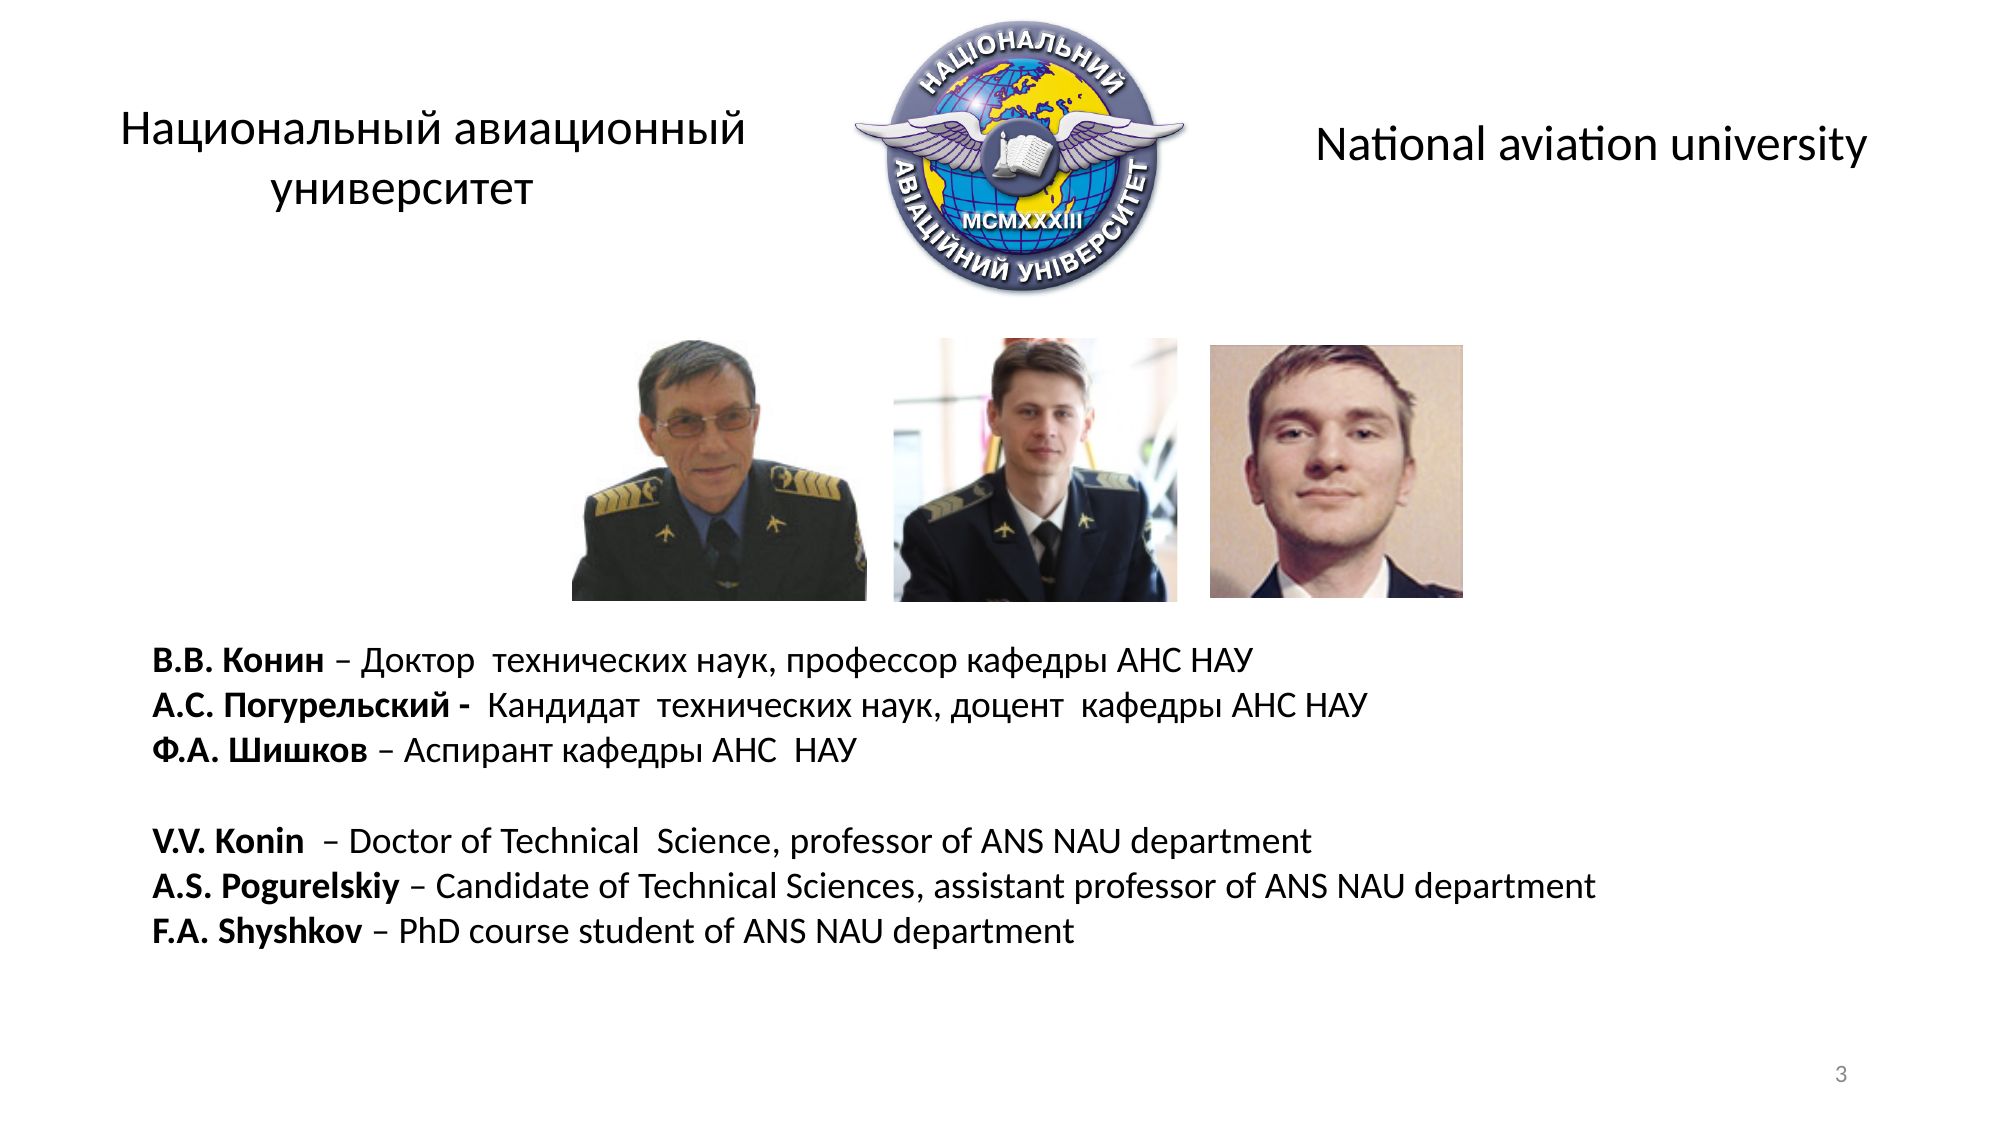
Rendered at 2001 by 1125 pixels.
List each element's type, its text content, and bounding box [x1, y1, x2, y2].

picture [1210, 345, 1463, 599]
picture [893, 338, 1178, 602]
picture [572, 303, 867, 601]
text_box В.В. Конин – Доктор технических наук, профессор кафедры АНС НАУ А.С. Погурельский - Кандидат технических наук, доцент кафедры АНС НАУ Ф.А. Шишков – Аспирант кафедры АНС НАУ [137, 627, 1839, 778]
text_box V.V. Konin – Doctor of Technical Science, professor of ANS NAU department A.S. Pogurelskiy – Candidate of Technical Sciences, assistant professor of ANS NAU department F.A. Shyshkov – PhD course student of ANS NAU department [137, 808, 1839, 959]
text_box Национальный авиационный университет [105, 87, 774, 223]
text_box National aviation university [1300, 102, 1884, 178]
picture [850, 18, 1189, 300]
list [137, 299, 1863, 1014]
slide_number 3 [1412, 1042, 1863, 1103]
